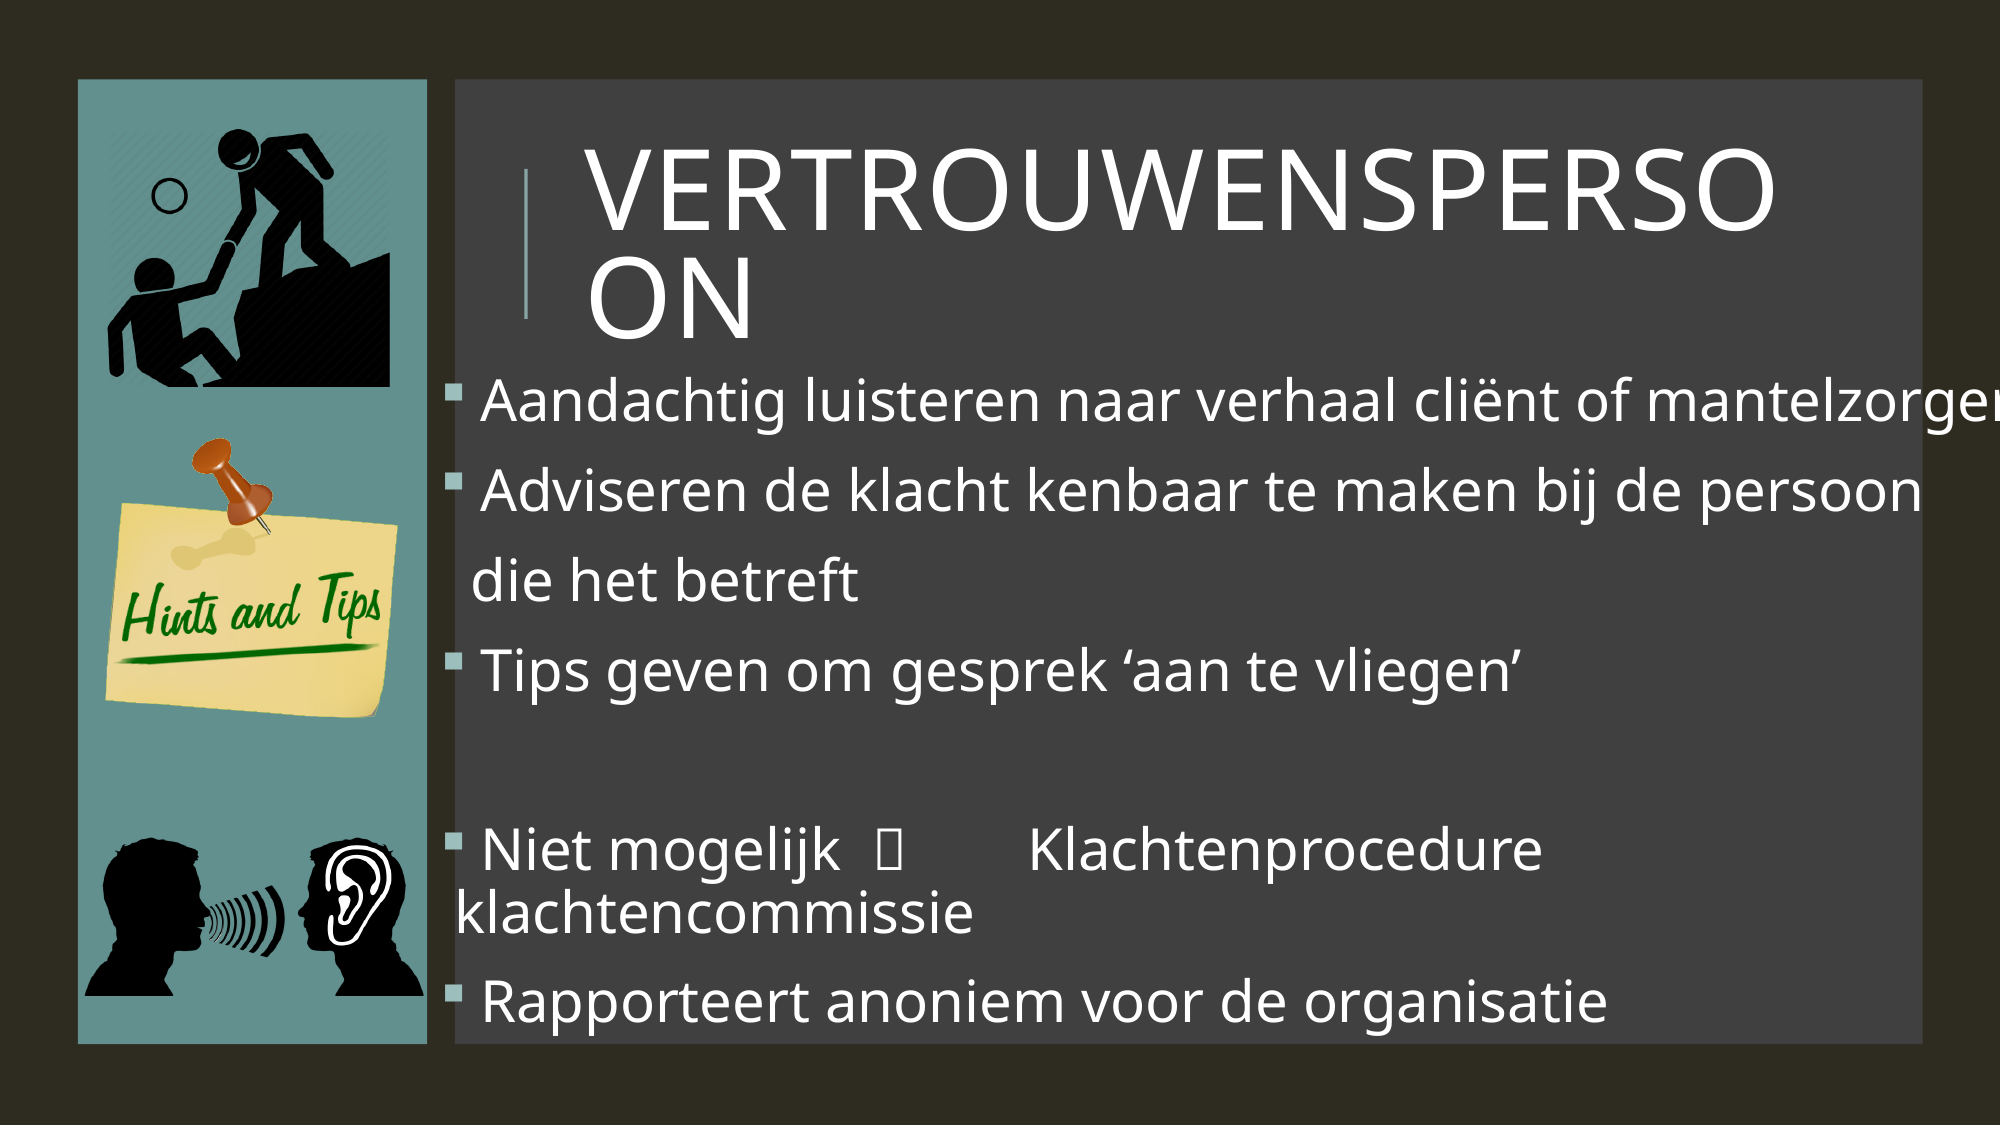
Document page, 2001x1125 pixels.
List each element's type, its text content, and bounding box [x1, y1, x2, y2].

text_box [453, 78, 1924, 364]
text_box [77, 993, 428, 1045]
picture [84, 771, 424, 996]
title Vertrouwenspersoon [569, 129, 1869, 364]
picture [93, 429, 405, 730]
text_box [0, 0, 2000, 1125]
list Aandachtig luisteren naar verhaal cliënt of mantelzorger Adviseren de klacht kenbaar te maken bij de persoon die het betreft Tips geven om gesprek ‘aan te vliegen’ Niet mogelijk  Klachtenprocedure klachtencommissie Rapporteert anoniem voor de organisatie [432, 364, 2000, 1094]
text_box [77, 78, 428, 777]
picture [107, 129, 391, 387]
